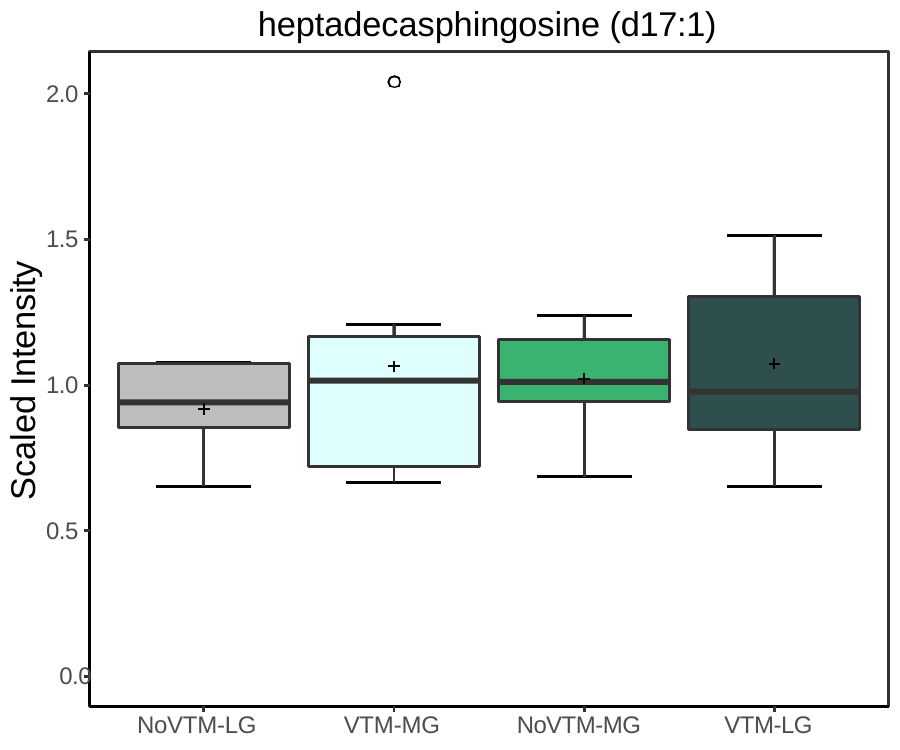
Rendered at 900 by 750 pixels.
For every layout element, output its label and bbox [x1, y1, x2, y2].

text_box [1, 256, 82, 503]
text_box [44, 513, 82, 544]
slide_number [134, 713, 290, 750]
text_box [83, 50, 891, 738]
footer [57, 661, 95, 750]
text_box [44, 221, 82, 253]
text_box [255, 0, 723, 44]
text_box [44, 76, 82, 107]
